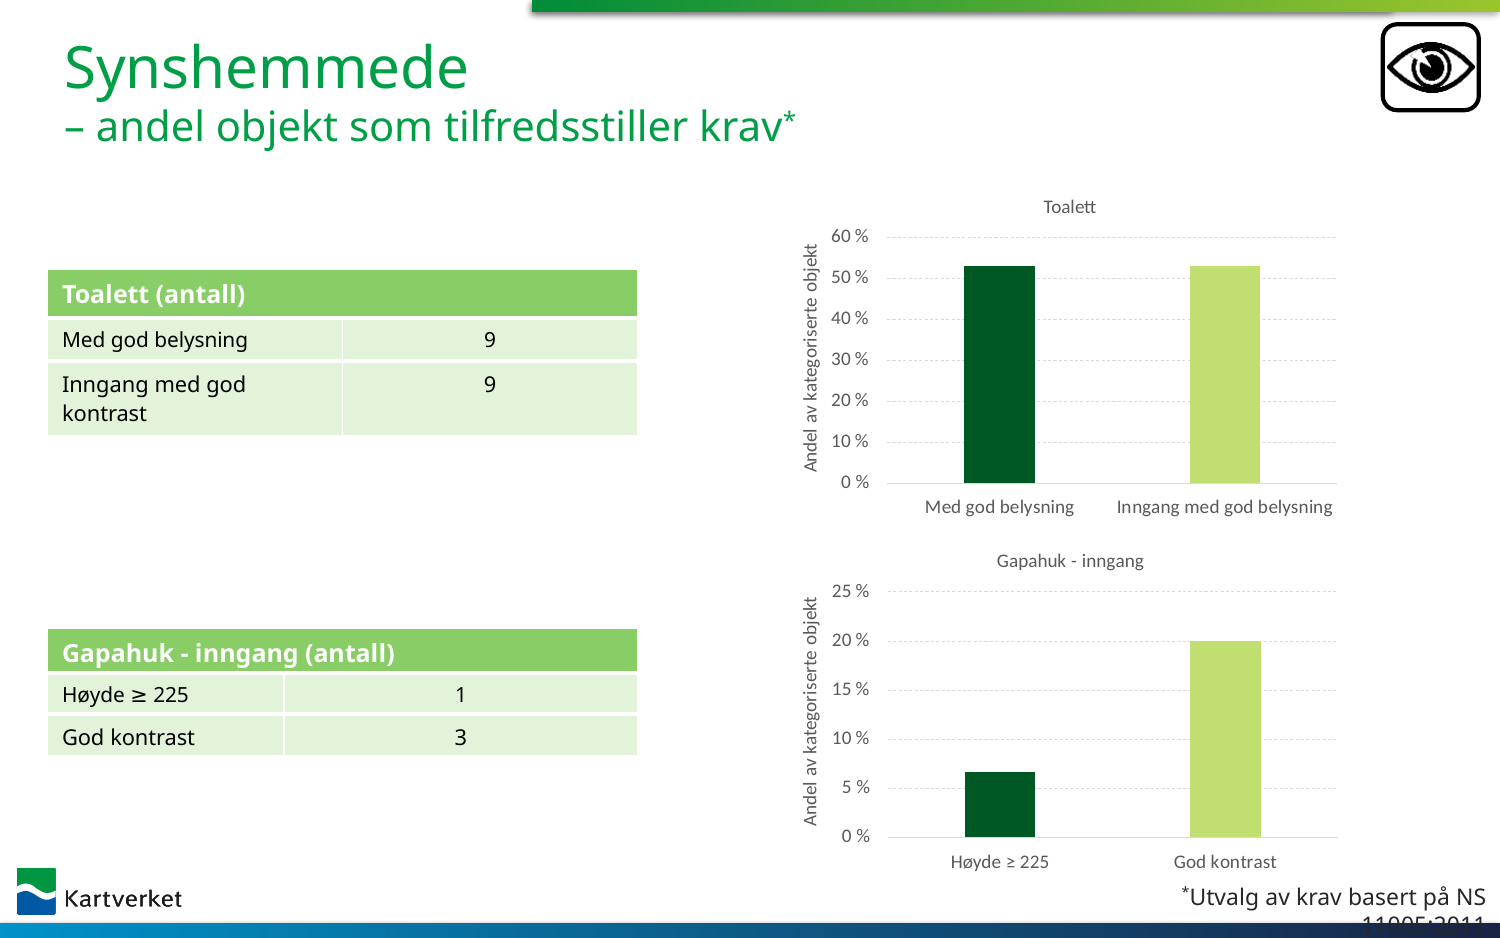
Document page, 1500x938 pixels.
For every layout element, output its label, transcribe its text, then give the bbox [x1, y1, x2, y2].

table_cell 3 [285, 716, 637, 755]
picture [791, 187, 1348, 526]
table_cell Høyde ≥ 225 [48, 675, 283, 712]
table_cell Med god belysning [48, 320, 342, 359]
table_header Gapahuk - inngang (antall) [48, 629, 637, 671]
table_header Toalett (antall) [48, 270, 637, 316]
table_cell Inngang med god kontrast [48, 363, 342, 435]
picture [791, 541, 1349, 880]
table_cell 1 [285, 675, 637, 712]
table_cell God kontrast [48, 716, 283, 755]
text_box *Utvalg av krav basert på NS 11005:2011 [1068, 873, 1500, 938]
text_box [1382, 24, 1480, 111]
text_box Synshemmede – andel objekt som tilfredsstiller krav* [49, 24, 1431, 158]
table_cell 9 [343, 320, 637, 359]
table_cell 9 [343, 363, 637, 435]
